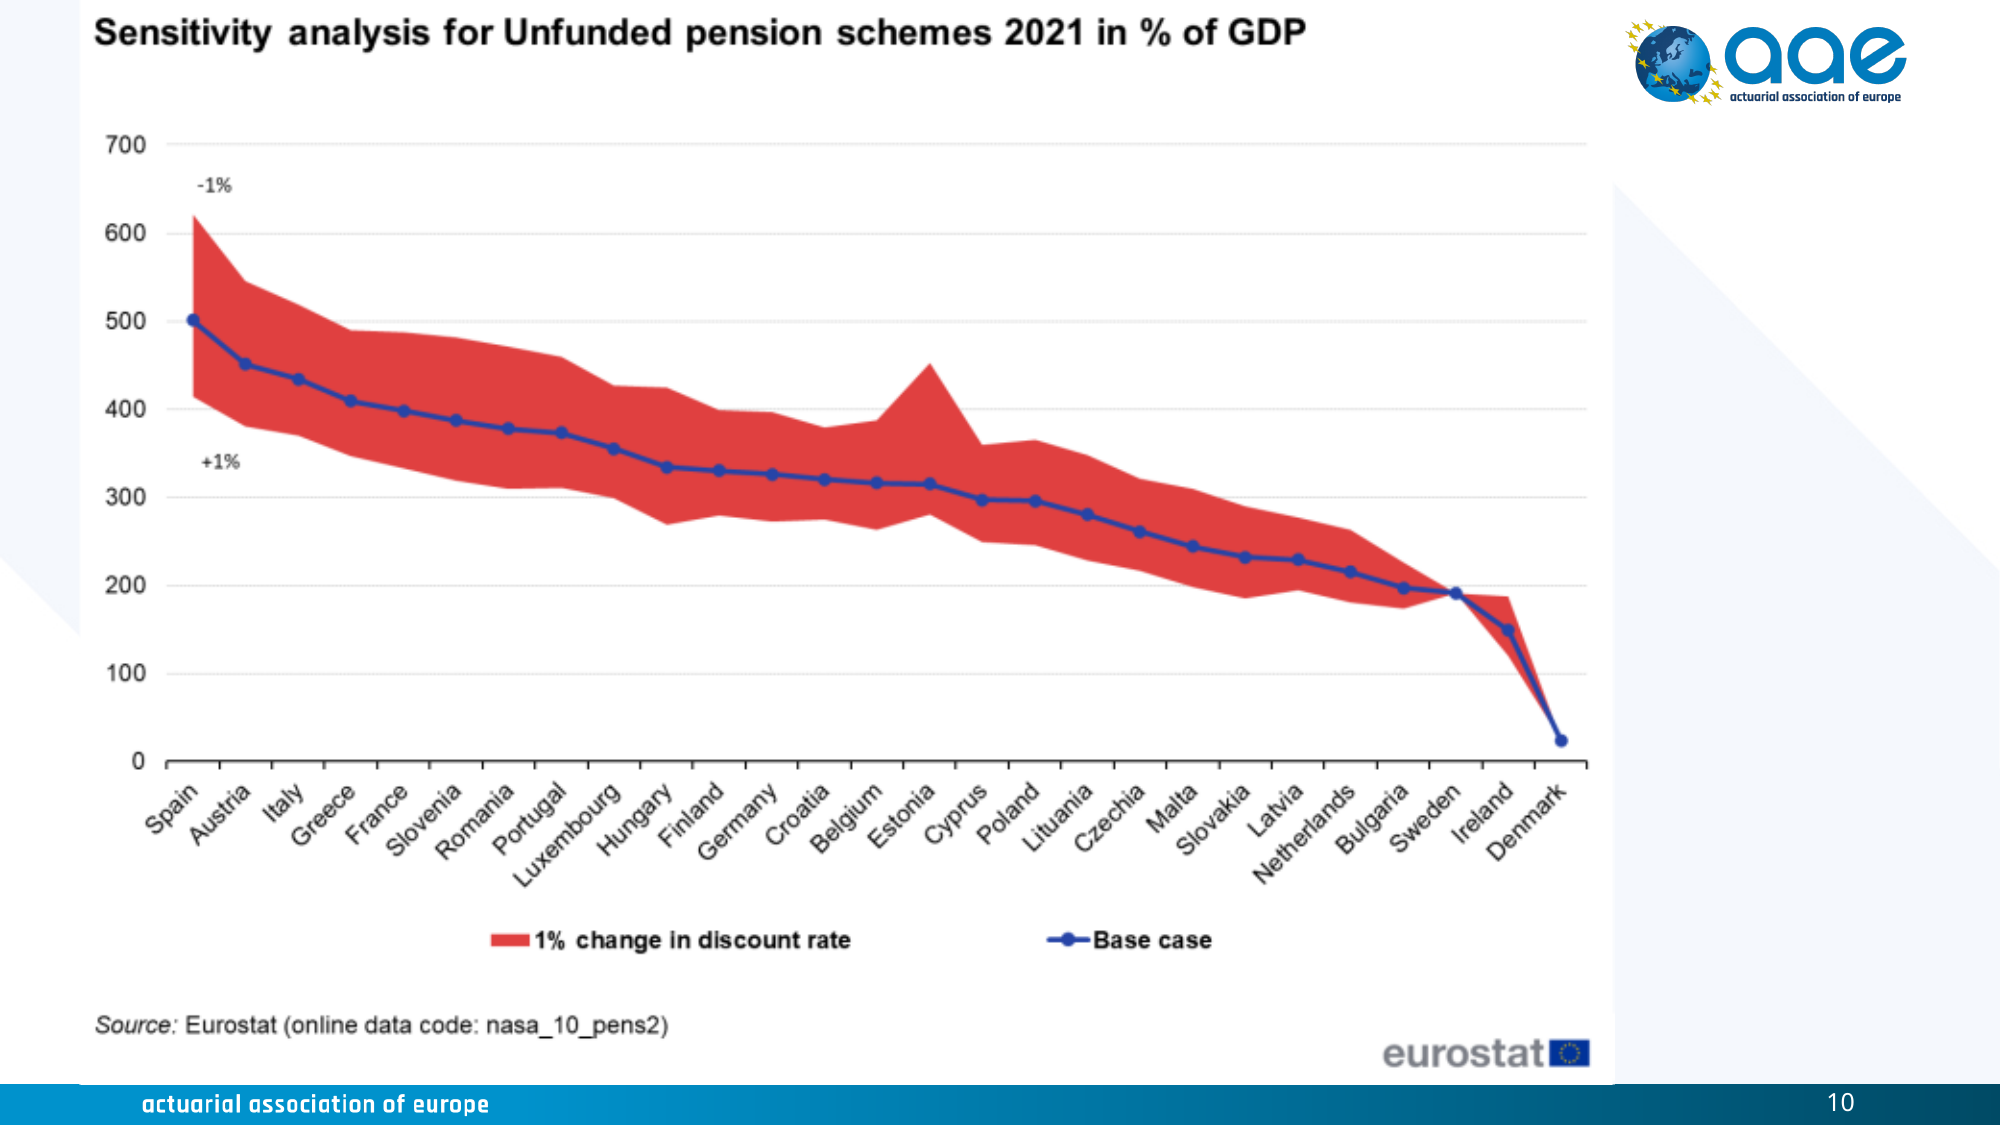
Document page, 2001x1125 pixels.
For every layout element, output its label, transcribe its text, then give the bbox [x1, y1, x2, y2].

picture [0, 0, 2000, 1084]
slide_number 10 [1469, 1084, 1855, 1125]
